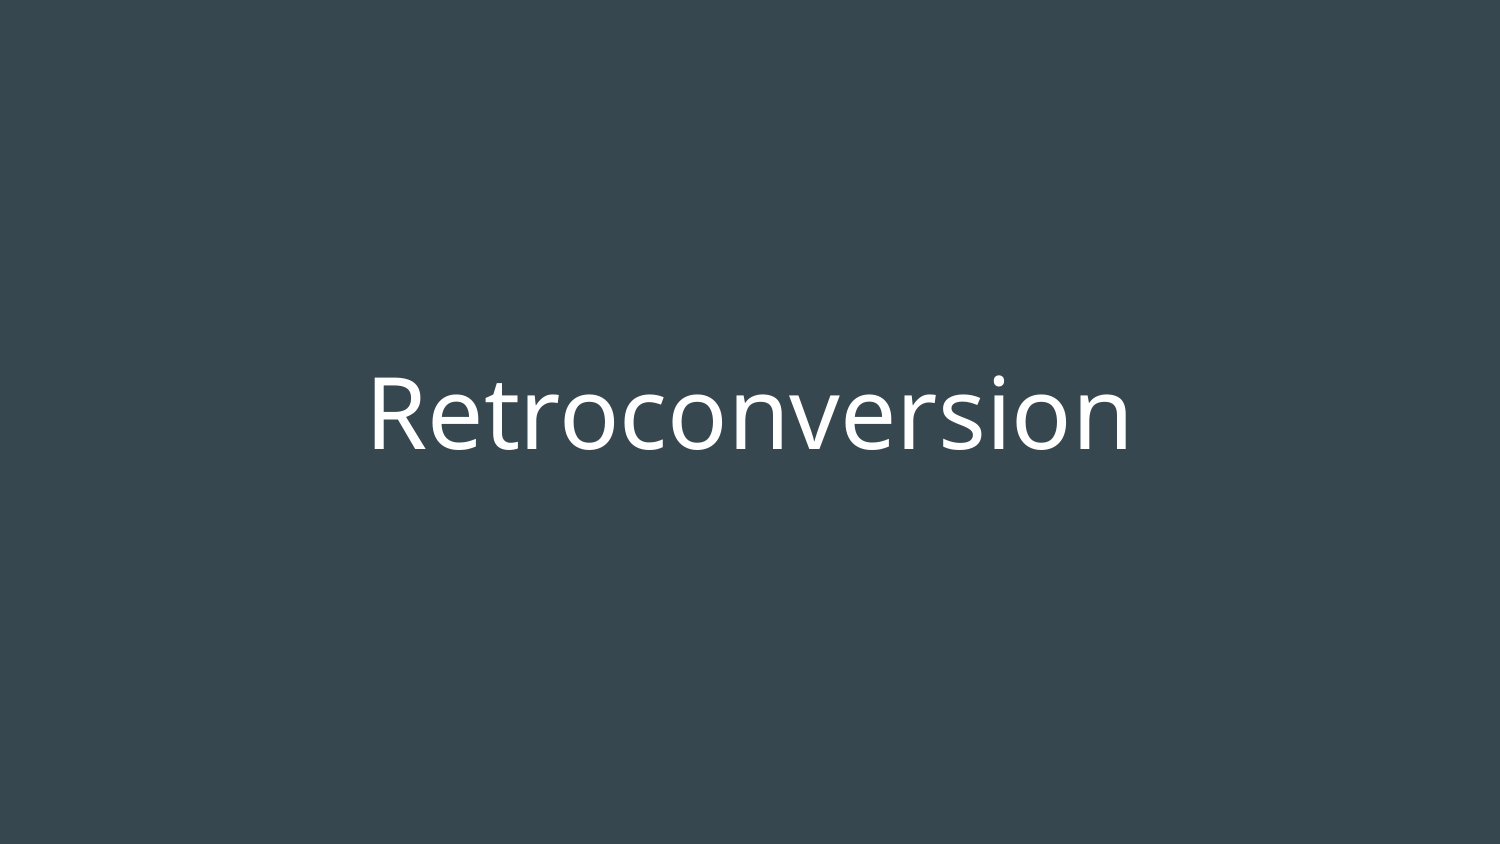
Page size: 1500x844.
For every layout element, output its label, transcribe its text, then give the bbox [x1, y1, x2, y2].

title Retroconversion [51, 334, 1449, 429]
